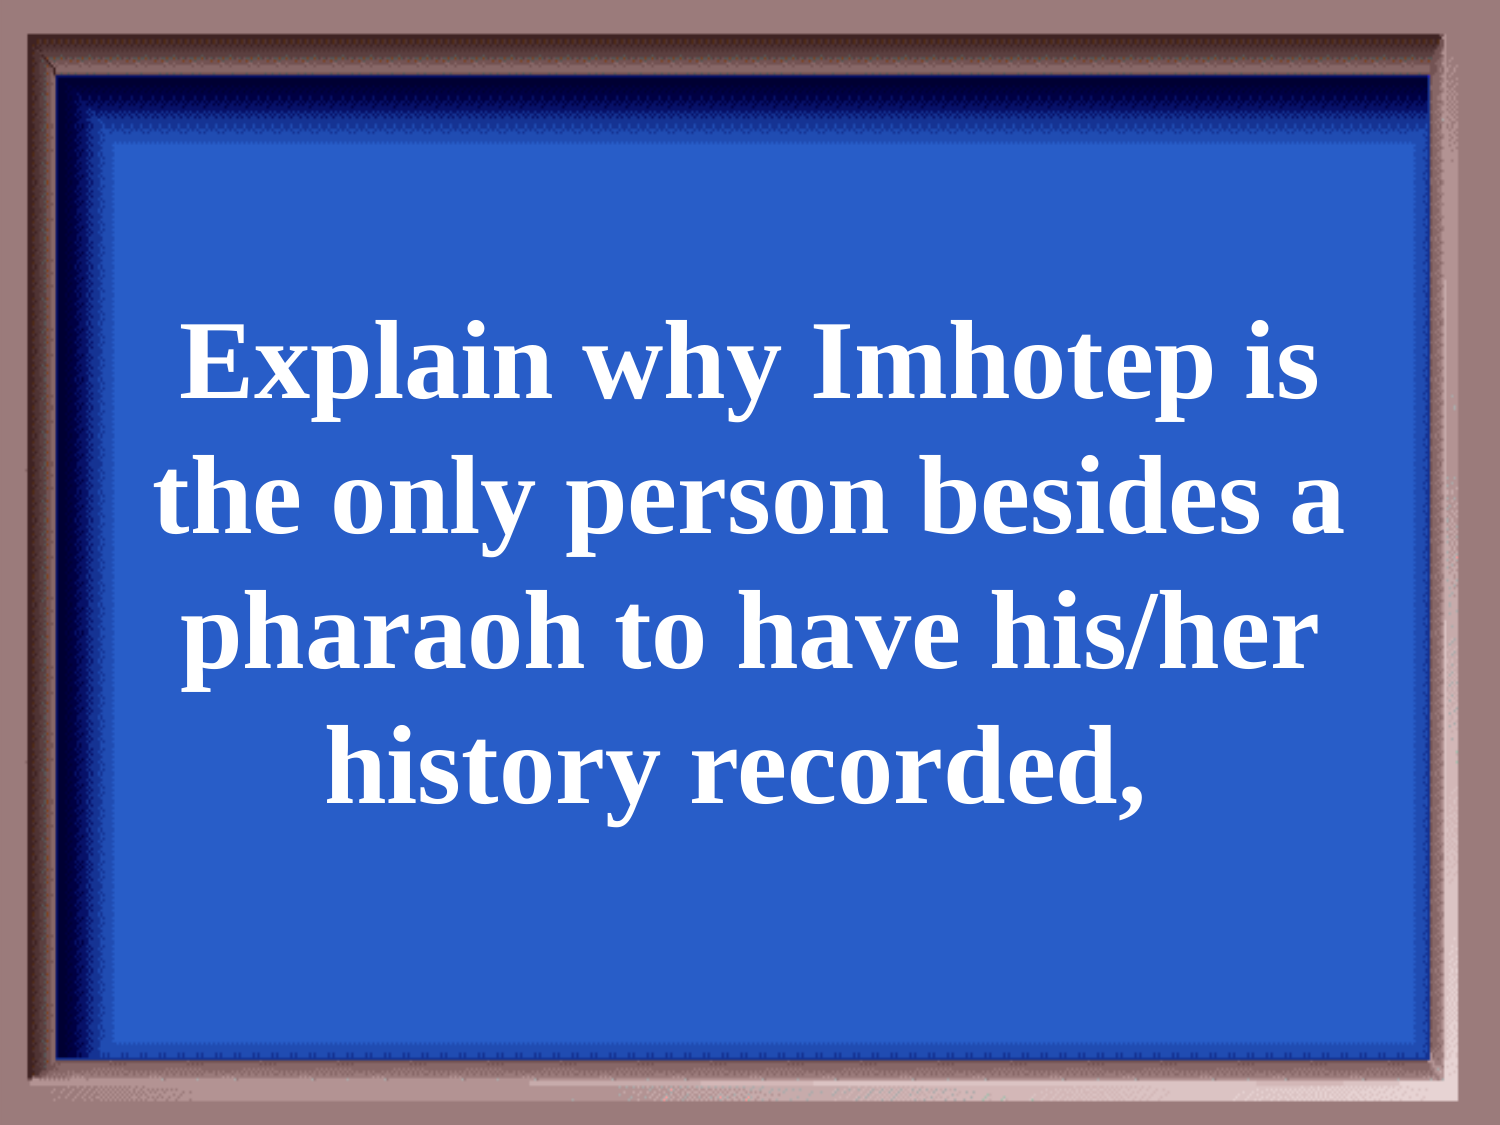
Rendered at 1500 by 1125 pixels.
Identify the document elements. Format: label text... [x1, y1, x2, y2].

picture [0, 0, 1500, 1125]
title Explain why Imhotep is the only person besides a pharaoh to have his/her history recorded, [112, 462, 1388, 650]
